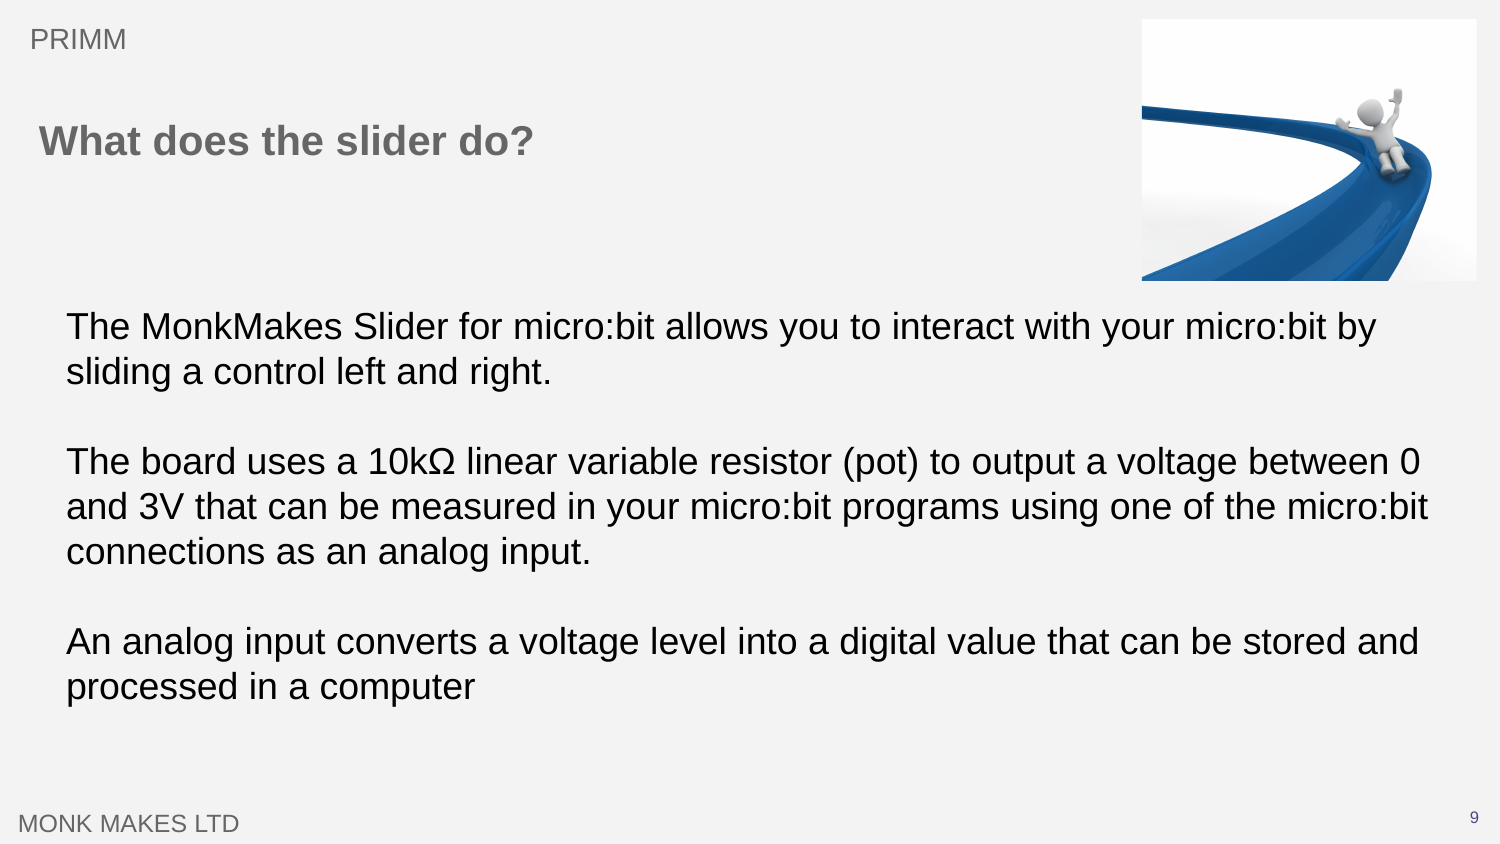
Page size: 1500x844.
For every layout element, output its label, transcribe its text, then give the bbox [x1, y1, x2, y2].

slide_number ‹#› [1448, 792, 1500, 844]
title What does the slider do? [23, 81, 1136, 198]
text_box The MonkMakes Slider for micro:bit allows you to interact with your micro:bit by sliding a control left and right. The board uses a 10kΩ linear variable resistor (pot) to output a voltage between 0 and 3V that can be measured in your micro:bit programs using one of the micro:bit connections as an analog input. An analog input converts a voltage level into a digital value that can be stored and processed in a computer [51, 242, 1449, 792]
picture [1141, 18, 1477, 281]
subtitle PRIMM [14, 0, 1500, 52]
